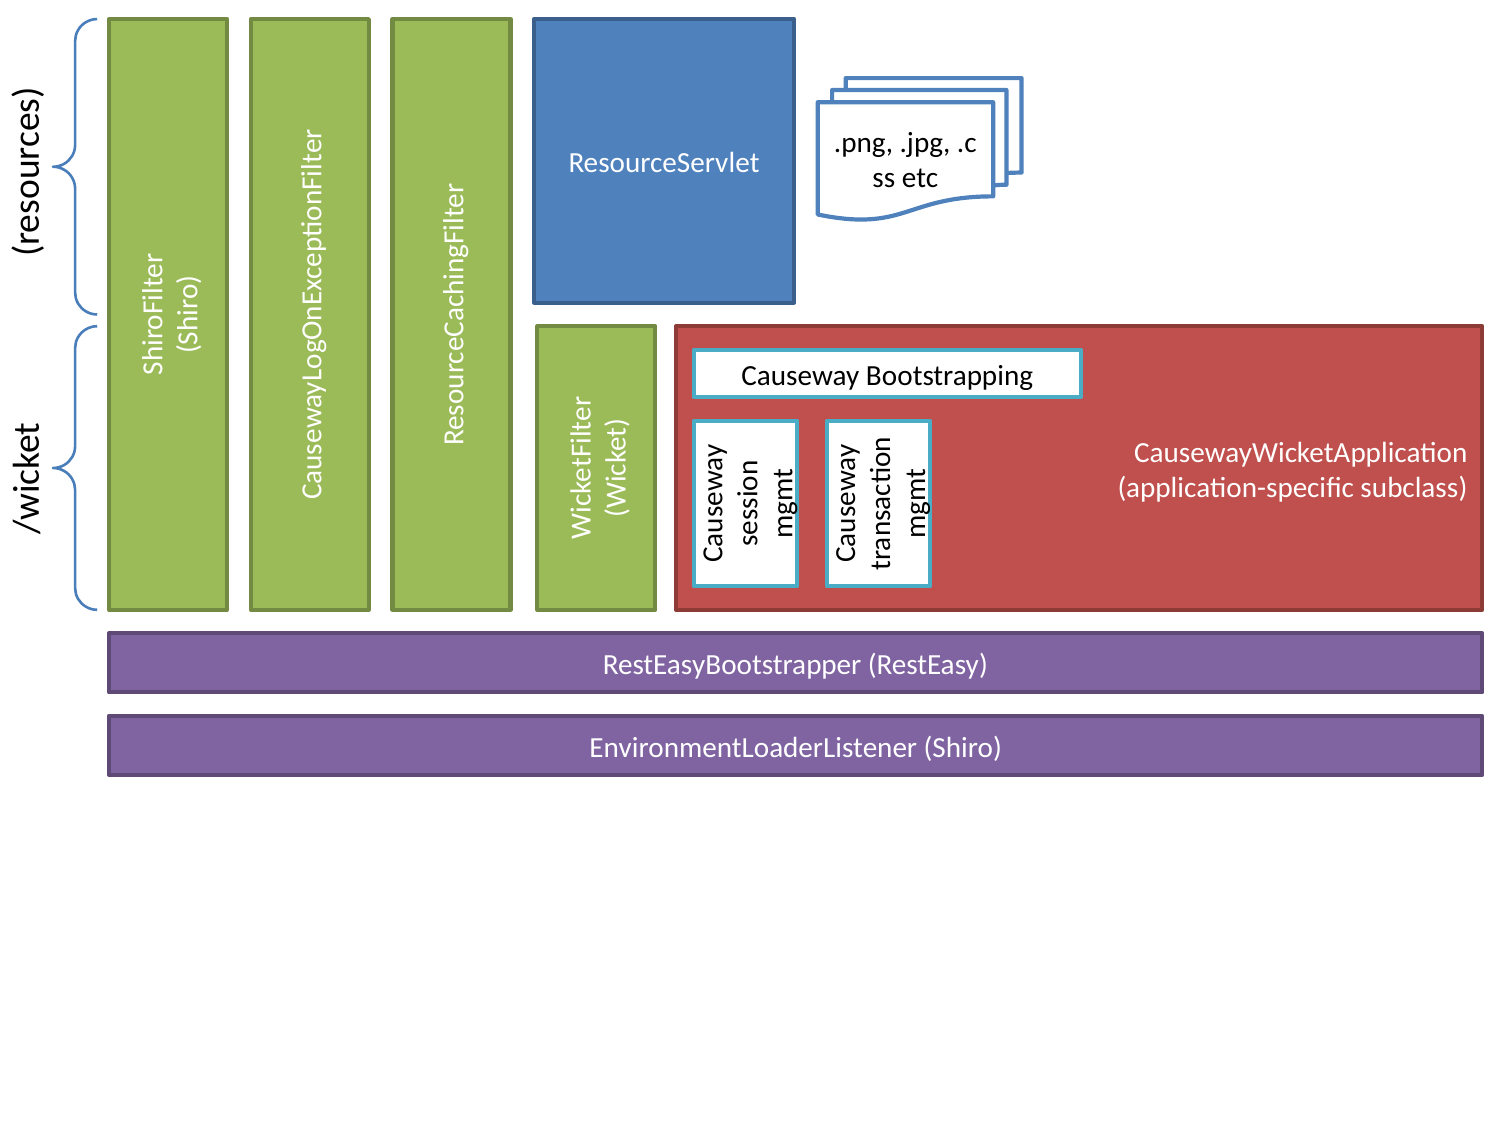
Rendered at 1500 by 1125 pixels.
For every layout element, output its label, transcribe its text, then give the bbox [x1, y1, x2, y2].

text_box Causeway session mgmt [692, 419, 799, 588]
text_box WicketFilter (Wicket) [535, 324, 657, 612]
text_box /wicket [0, 407, 54, 550]
text_box CausewayWicketApplication (application-specific subclass) [674, 324, 1484, 612]
text_box [54, 325, 98, 611]
text_box (resources) [0, 72, 54, 272]
text_box ResourceServlet [532, 17, 796, 305]
text_box RestEasyBootstrapper (RestEasy) [107, 631, 1484, 694]
text_box CausewayLogOnExceptionFilter [249, 17, 371, 612]
text_box Causeway transaction mgmt [825, 419, 932, 588]
text_box [54, 18, 98, 316]
text_box EnvironmentLoaderListener (Shiro) [107, 714, 1484, 777]
text_box .png, .jpg, .css etc [815, 76, 1024, 222]
text_box ResourceCachingFilter [390, 17, 513, 612]
text_box Causeway Bootstrapping [692, 348, 1083, 399]
text_box ShiroFilter (Shiro) [107, 17, 229, 612]
